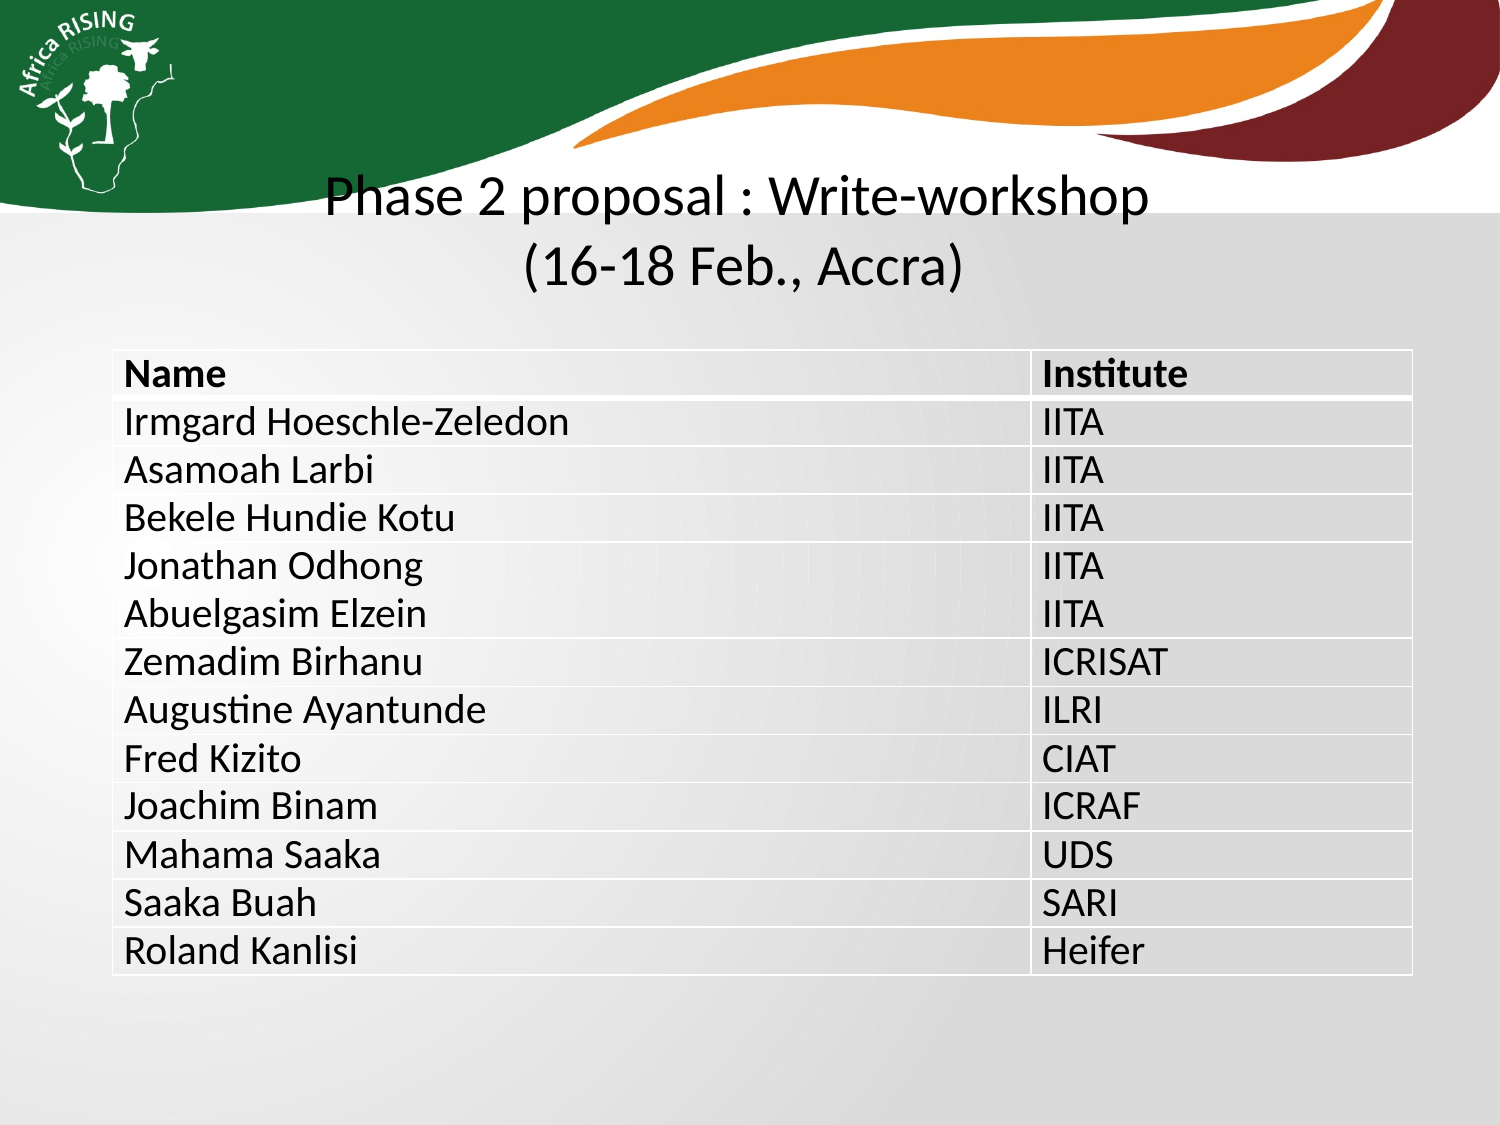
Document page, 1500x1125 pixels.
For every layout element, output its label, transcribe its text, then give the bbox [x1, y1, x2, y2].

table_cell IITA [1032, 447, 1412, 493]
table_header Institute [1032, 351, 1412, 395]
table_cell ICRISAT [1032, 639, 1412, 686]
table_cell Roland Kanlisi [113, 928, 1030, 974]
table_cell Joachim Binam [113, 783, 1030, 830]
table_cell IITA [1032, 401, 1412, 445]
text_box Phase 2 proposal : Write-workshop (16-18 Feb., Accra) [37, 149, 1438, 275]
table_cell Asamoah Larbi [113, 447, 1030, 493]
table_cell Saaka Buah [113, 880, 1030, 926]
table_cell IITA [1032, 495, 1412, 541]
table_cell ILRI [1032, 687, 1412, 734]
table_cell Irmgard Hoeschle-Zeledon [113, 401, 1030, 445]
table_cell ICRAF [1032, 783, 1412, 830]
table_header Name [113, 351, 1030, 395]
table_cell SARI [1032, 880, 1412, 926]
table_cell Bekele Hundie Kotu [113, 495, 1030, 541]
table_cell Mahama Saaka [113, 832, 1030, 878]
table_cell Augustine Ayantunde [113, 687, 1030, 734]
table_cell IITA IITA [1032, 543, 1412, 637]
table_cell Heifer [1032, 928, 1412, 974]
table_cell Jonathan Odhong Abuelgasim Elzein [113, 543, 1030, 637]
table_cell CIAT [1032, 735, 1412, 782]
table_cell Zemadim Birhanu [113, 639, 1030, 686]
table_cell Fred Kizito [113, 735, 1030, 782]
picture [0, 0, 1500, 213]
table_cell UDS [1032, 832, 1412, 878]
